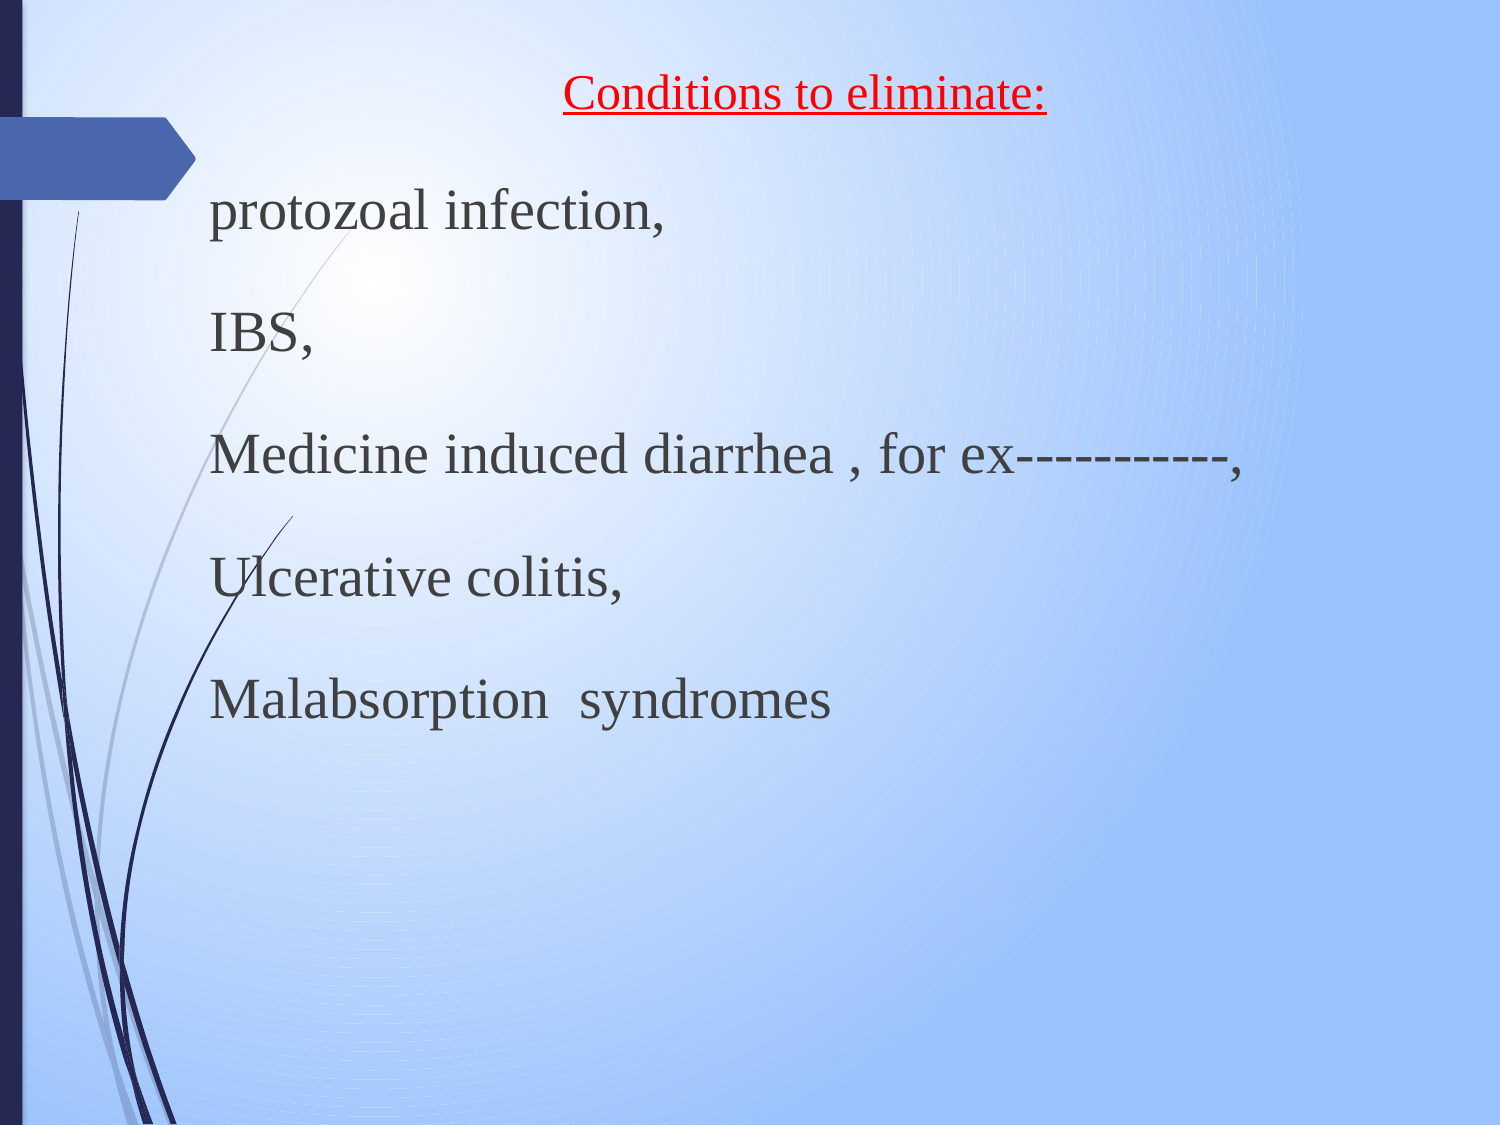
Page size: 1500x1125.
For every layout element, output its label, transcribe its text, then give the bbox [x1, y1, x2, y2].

list Conditions to eliminate: protozoal infection, IBS, Medicine induced diarrhea , for ex-----------, Ulcerative colitis, Malabsorption syndromes [194, 42, 1416, 970]
